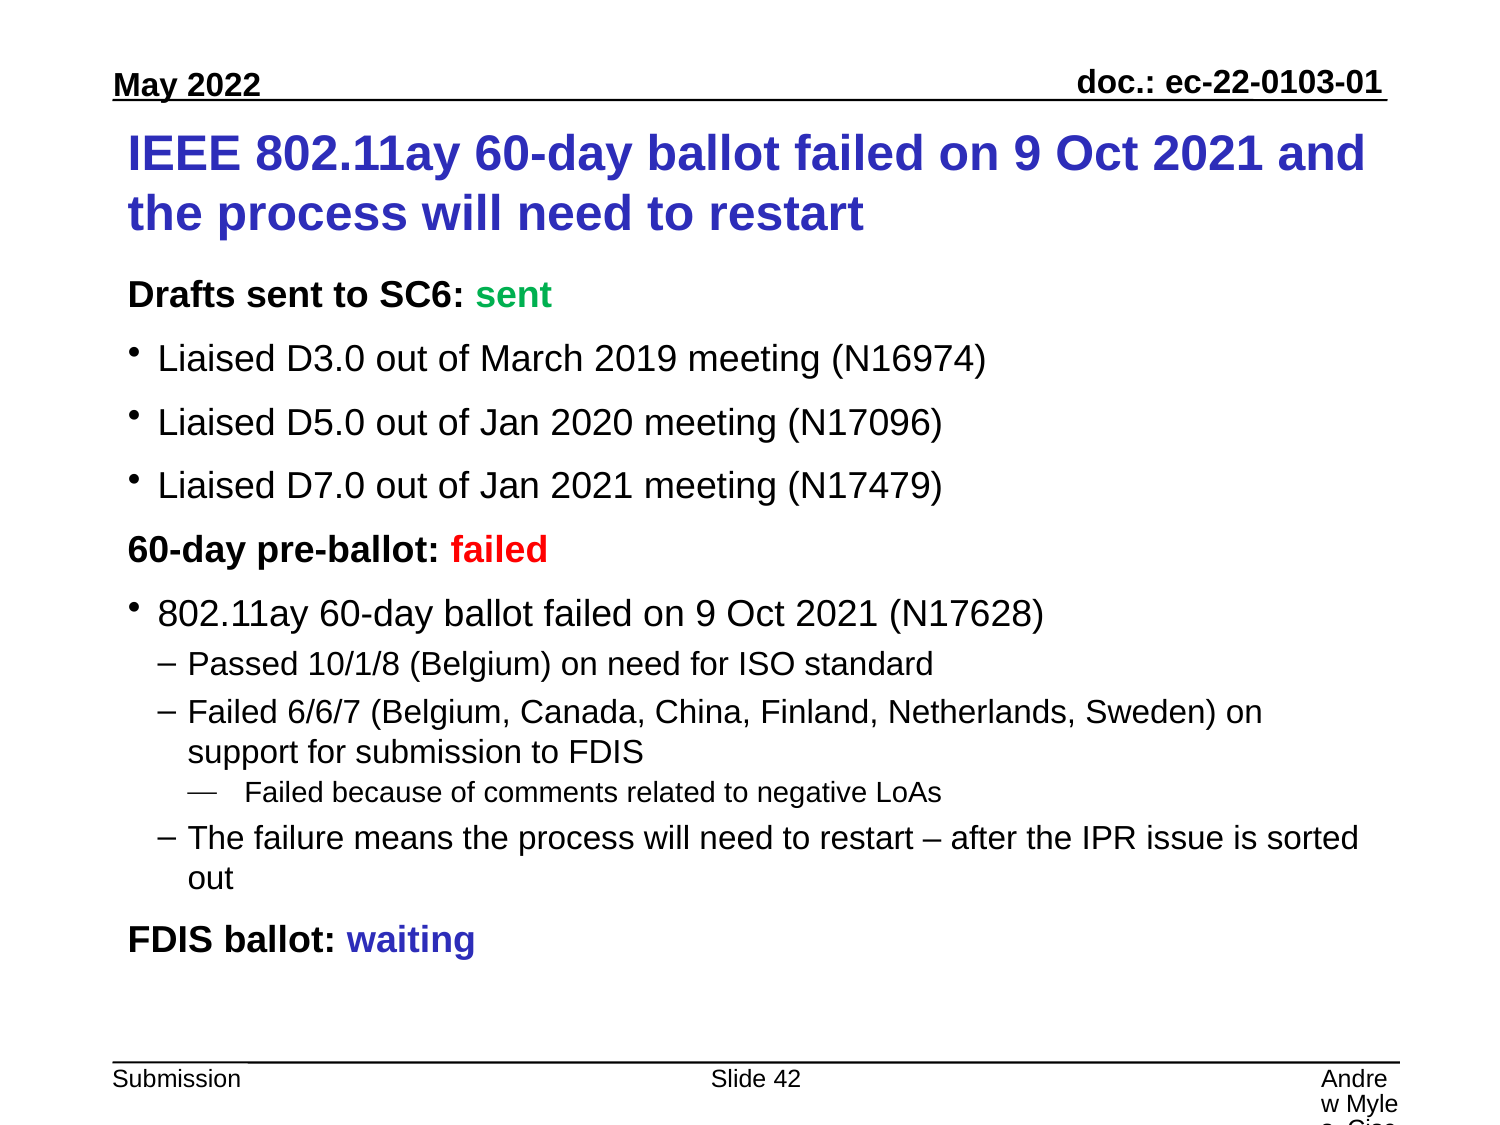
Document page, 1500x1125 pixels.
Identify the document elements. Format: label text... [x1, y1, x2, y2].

title IEEE 802.11ay 60-day ballot failed on 9 Oct 2021 and the process will need to restart [112, 112, 1388, 262]
list Drafts sent to SC6: sent Liaised D3.0 out of March 2019 meeting (N16974) Liaised D5.0 out of Jan 2020 meeting (N17096) Liaised D7.0 out of Jan 2021 meeting (N17479) 60-day pre-ballot: failed 802.11ay 60-day ballot failed on 9 Oct 2021 (N17628) Passed 10/1/8 (Belgium) on need for ISO standard Failed 6/6/7 (Belgium, Canada, China, Finland, Netherlands, Sweden) on support for submission to FDIS Failed because of comments related to negative LoAs The failure means the process will need to restart – after the IPR issue is sorted out FDIS ballot: waiting [112, 262, 1388, 938]
footer Andrew Myles, Cisco [1320, 1061, 1402, 1093]
slide_number Slide 42 [709, 1061, 803, 1093]
